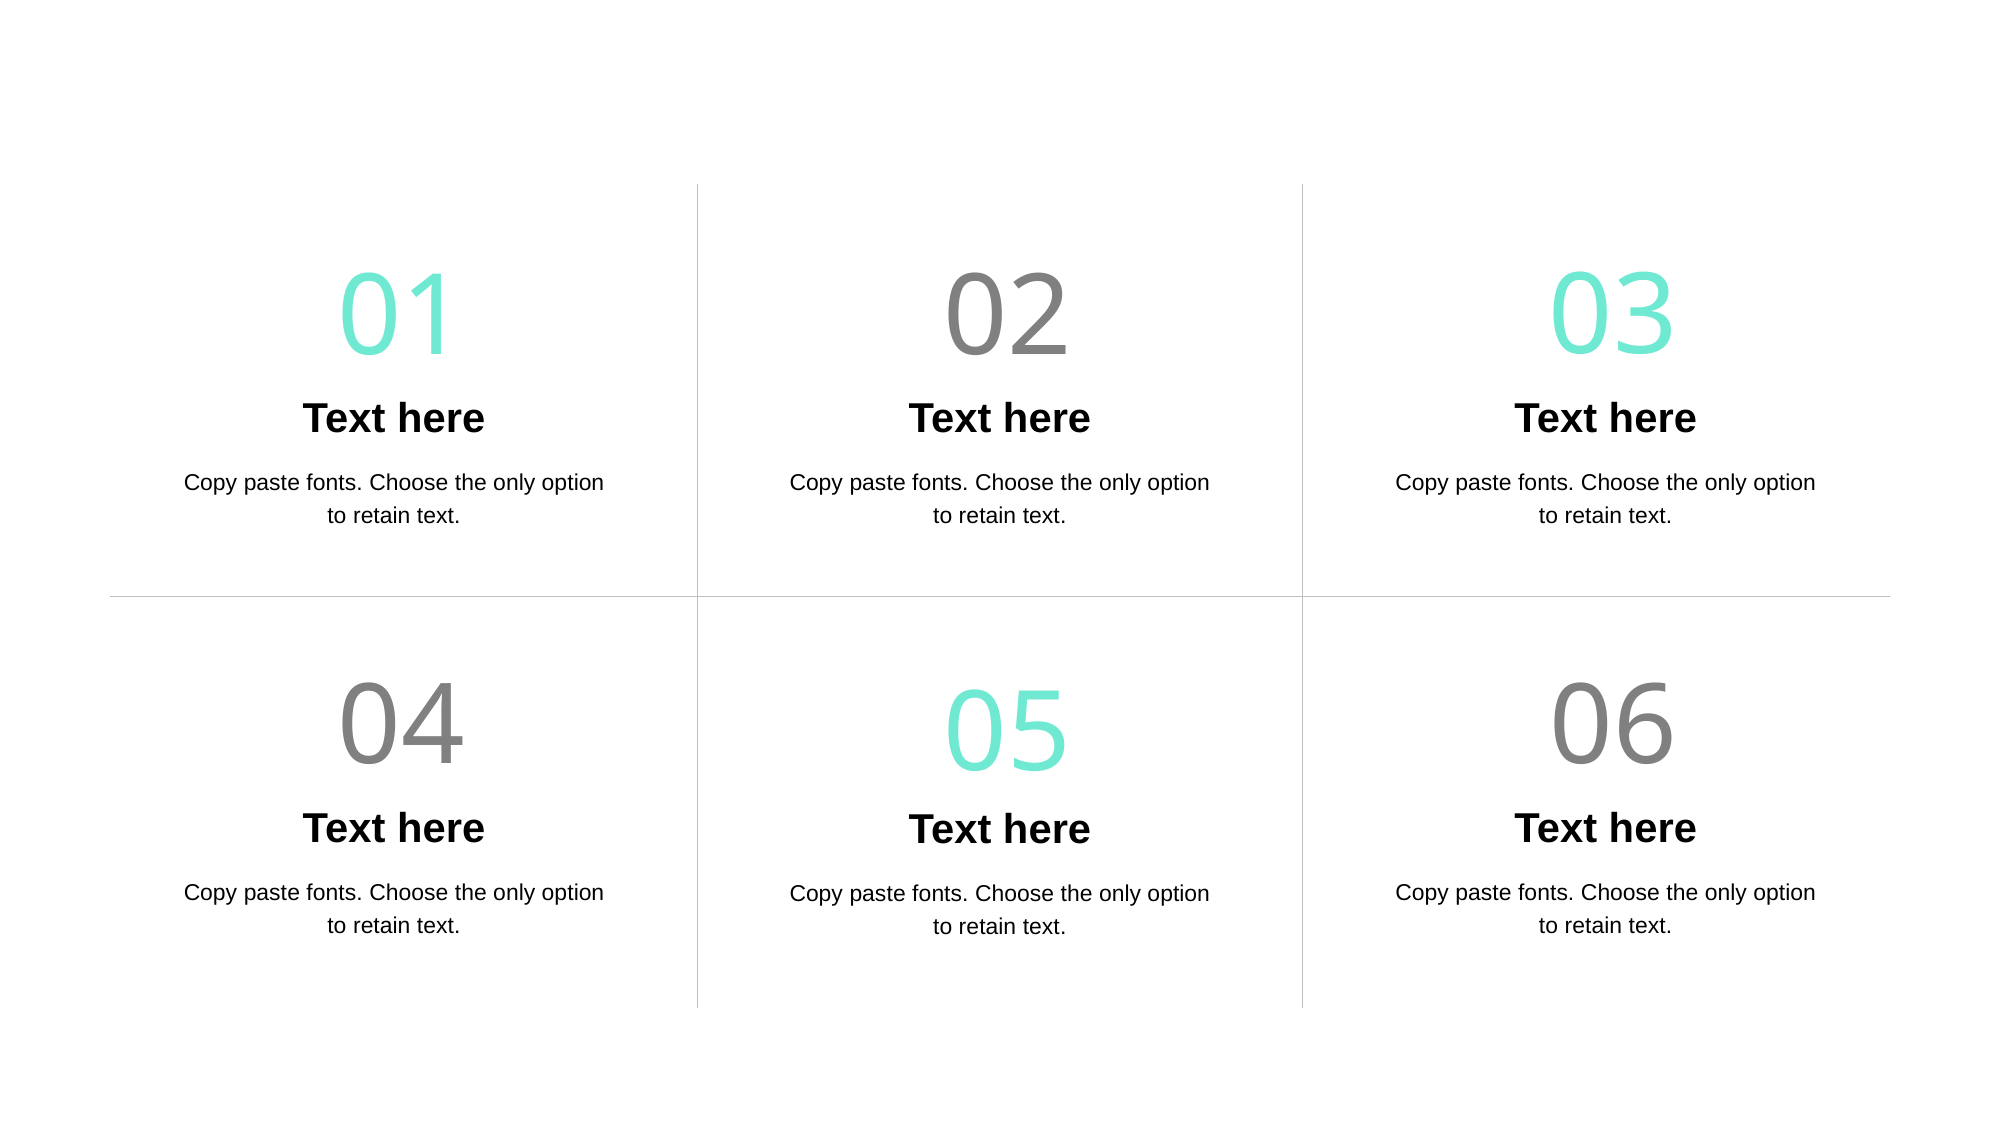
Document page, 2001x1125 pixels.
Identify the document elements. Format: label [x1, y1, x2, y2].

text_box [110, 184, 1890, 1008]
